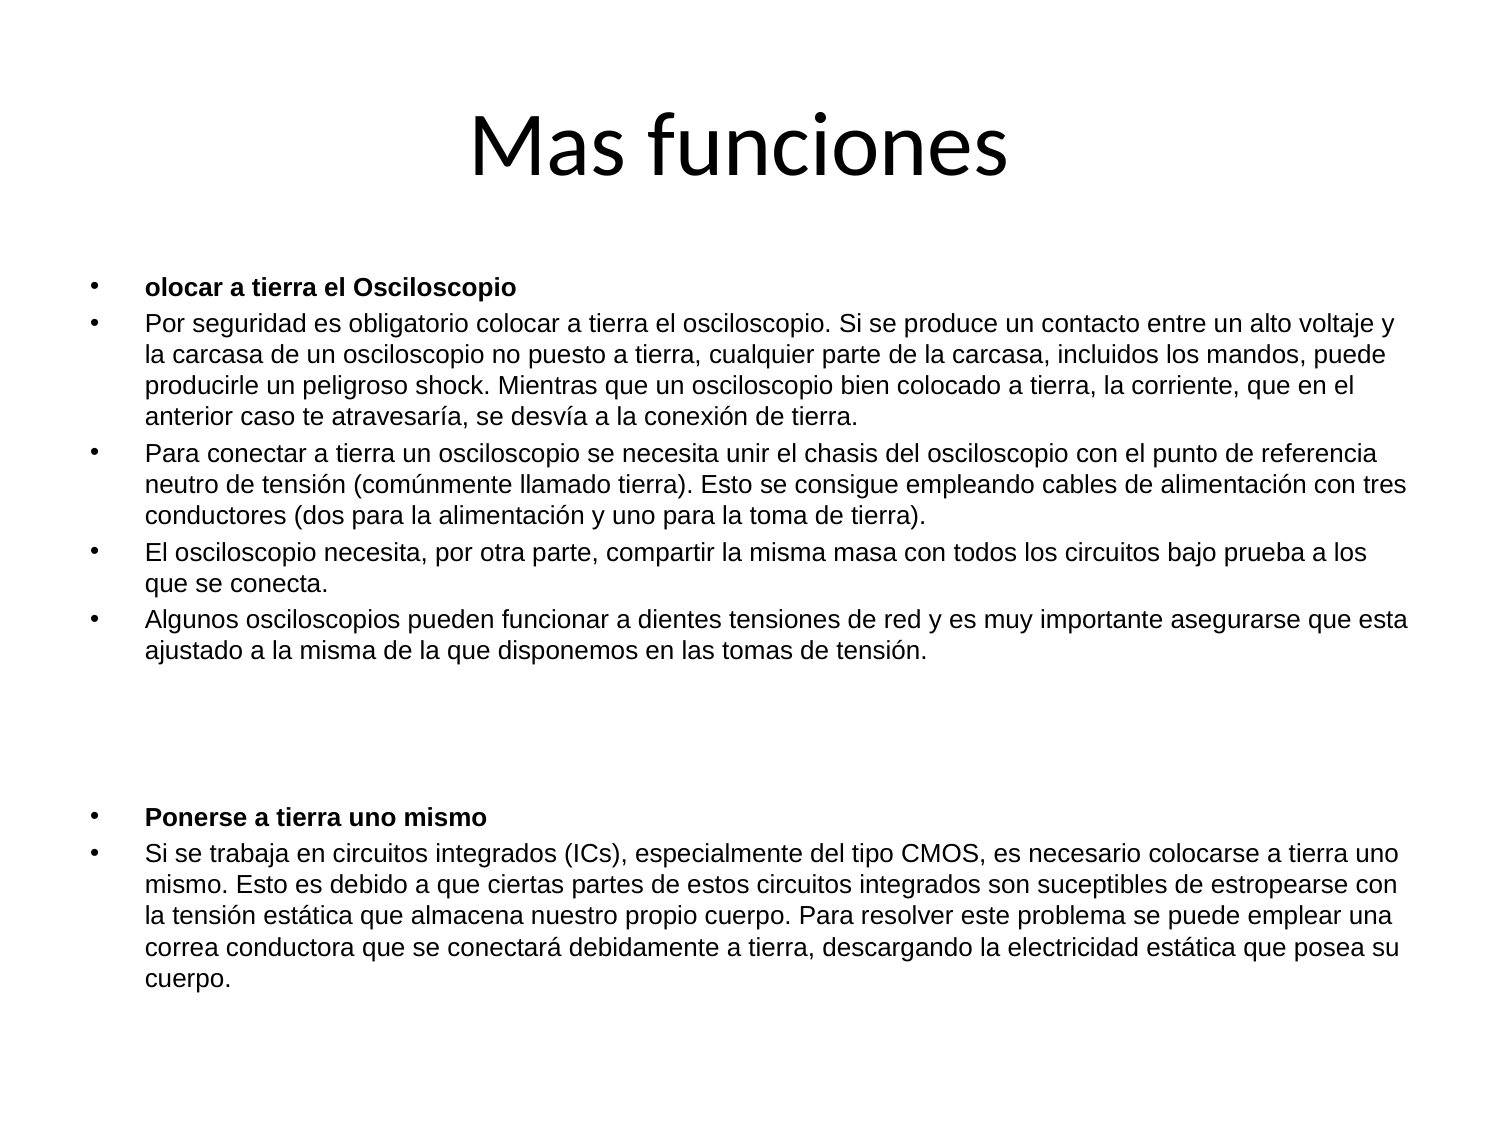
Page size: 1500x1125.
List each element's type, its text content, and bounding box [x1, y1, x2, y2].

title Mas funciones [75, 45, 1425, 233]
list olocar a tierra el Osciloscopio Por seguridad es obligatorio colocar a tierra el osciloscopio. Si se produce un contacto entre un alto voltaje y la carcasa de un osciloscopio no puesto a tierra, cualquier parte de la carcasa, incluidos los mandos, puede producirle un peligroso shock. Mientras que un osciloscopio bien colocado a tierra, la corriente, que en el anterior caso te atravesaría, se desvía a la conexión de tierra. Para conectar a tierra un osciloscopio se necesita unir el chasis del osciloscopio con el punto de referencia neutro de tensión (comúnmente llamado tierra). Esto se consigue empleando cables de alimentación con tres conductores (dos para la alimentación y uno para la toma de tierra). El osciloscopio necesita, por otra parte, compartir la misma masa con todos los circuitos bajo prueba a los que se conecta. Algunos osciloscopios pueden funcionar a dientes tensiones de red y es muy importante asegurarse que esta ajustado a la misma de la que disponemos en las tomas de tensión. Ponerse a tierra uno mismo Si se trabaja en circuitos integrados (ICs), especialmente del tipo CMOS, es necesario colocarse a tierra uno mismo. Esto es debido a que ciertas partes de estos circuitos integrados son suceptibles de estropearse con la tensión estática que almacena nuestro propio cuerpo. Para resolver este problema se puede emplear una correa conductora que se conectará debidamente a tierra, descargando la electricidad estática que posea su cuerpo. [75, 262, 1425, 1005]
